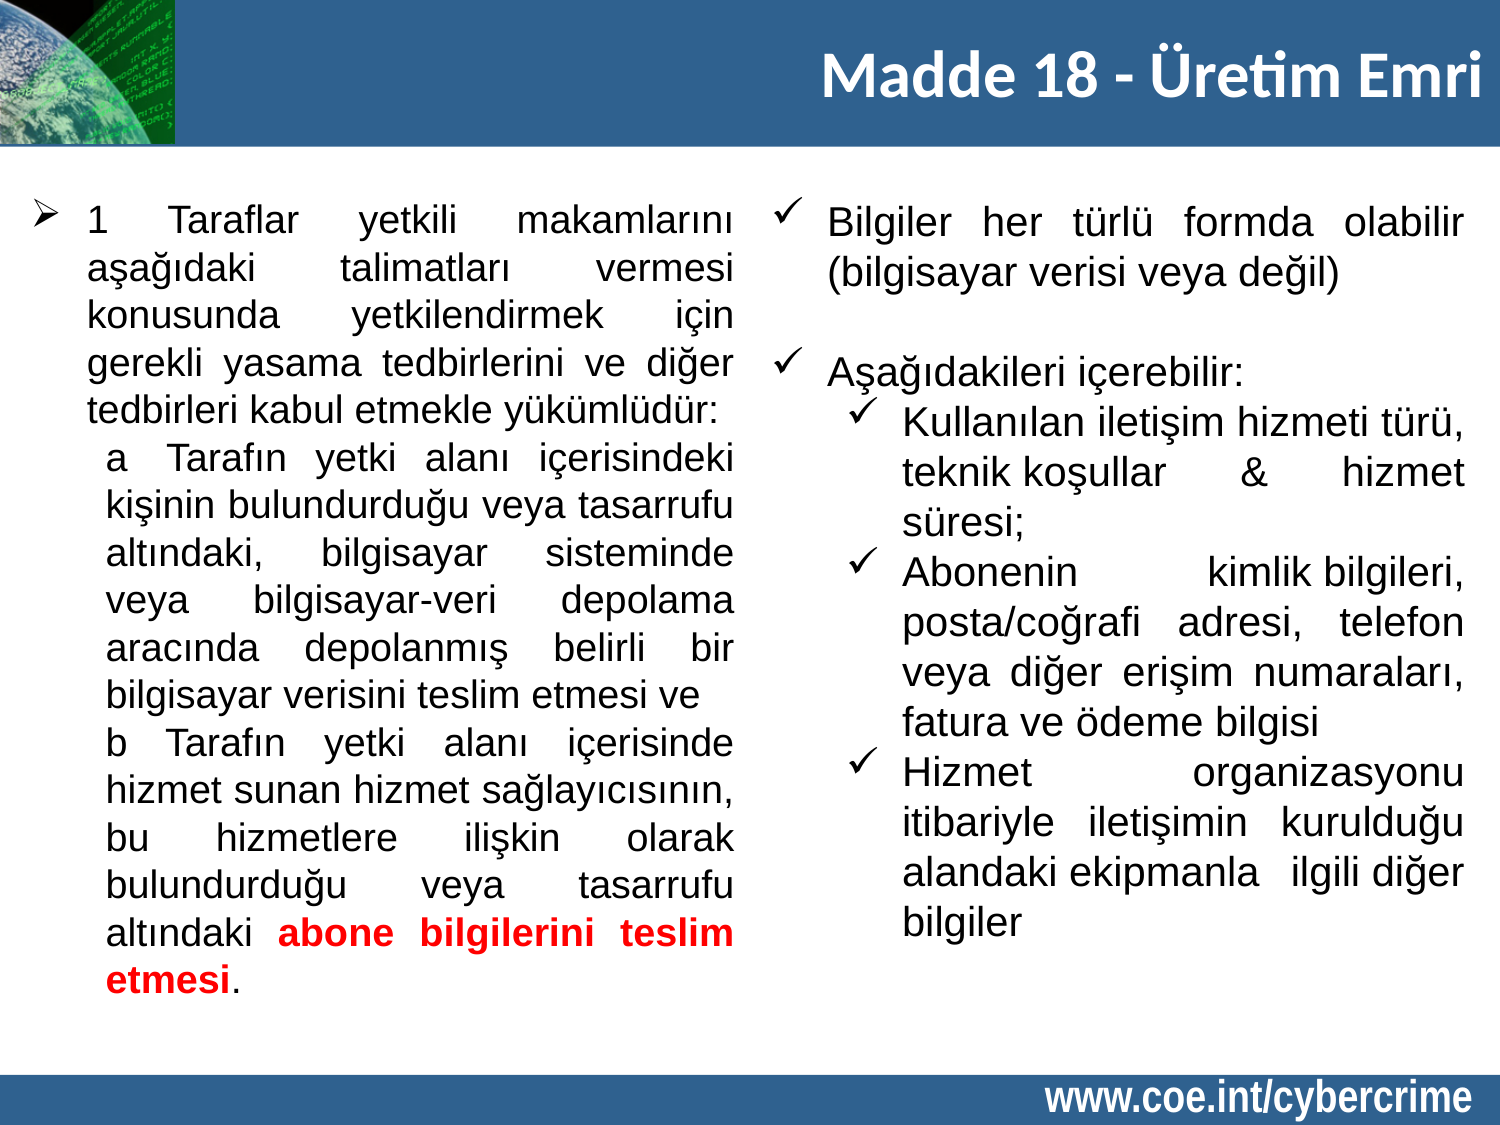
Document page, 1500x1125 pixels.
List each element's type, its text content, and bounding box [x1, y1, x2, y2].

text_box Bilgiler her türlü formda olabilir (bilgisayar verisi veya değil) Aşağıdakileri içerebilir: Kullanılan iletişim hizmeti türü, teknik koşullar & hizmet süresi; Abonenin kimlik bilgileri, posta/coğrafi adresi, telefon veya diğer erişim numaraları, fatura ve ödeme bilgisi Hizmet organizasyonu itibariyle iletişimin kurulduğu alandaki ekipmanla ilgili diğer bilgiler [755, 187, 1480, 953]
text_box Madde 18 - Üretim Emri [177, 0, 1500, 149]
picture [0, 0, 175, 144]
text_box [0, 1073, 1030, 1125]
text_box www.coe.int/cybercrime [1030, 1059, 1500, 1125]
text_box 1 Taraflar yetkili makamlarını aşağıdaki talimatları vermesi konusunda yetkilendirmek için gerekli yasama tedbirlerini ve diğer tedbirleri kabul etmekle yükümlüdür: a Tarafın yetki alanı içerisindeki kişinin bulundurduğu veya tasarrufu altındaki, bilgisayar sisteminde veya bilgisayar-veri depolama aracında depolanmış belirli bir bilgisayar verisini teslim etmesi ve b Tarafın yetki alanı içerisinde hizmet sunan hizmet sağlayıcısının, bu hizmetlere ilişkin olarak bulundurduğu veya tasarrufu altındaki abone bilgilerini teslim etmesi. [15, 186, 750, 1057]
